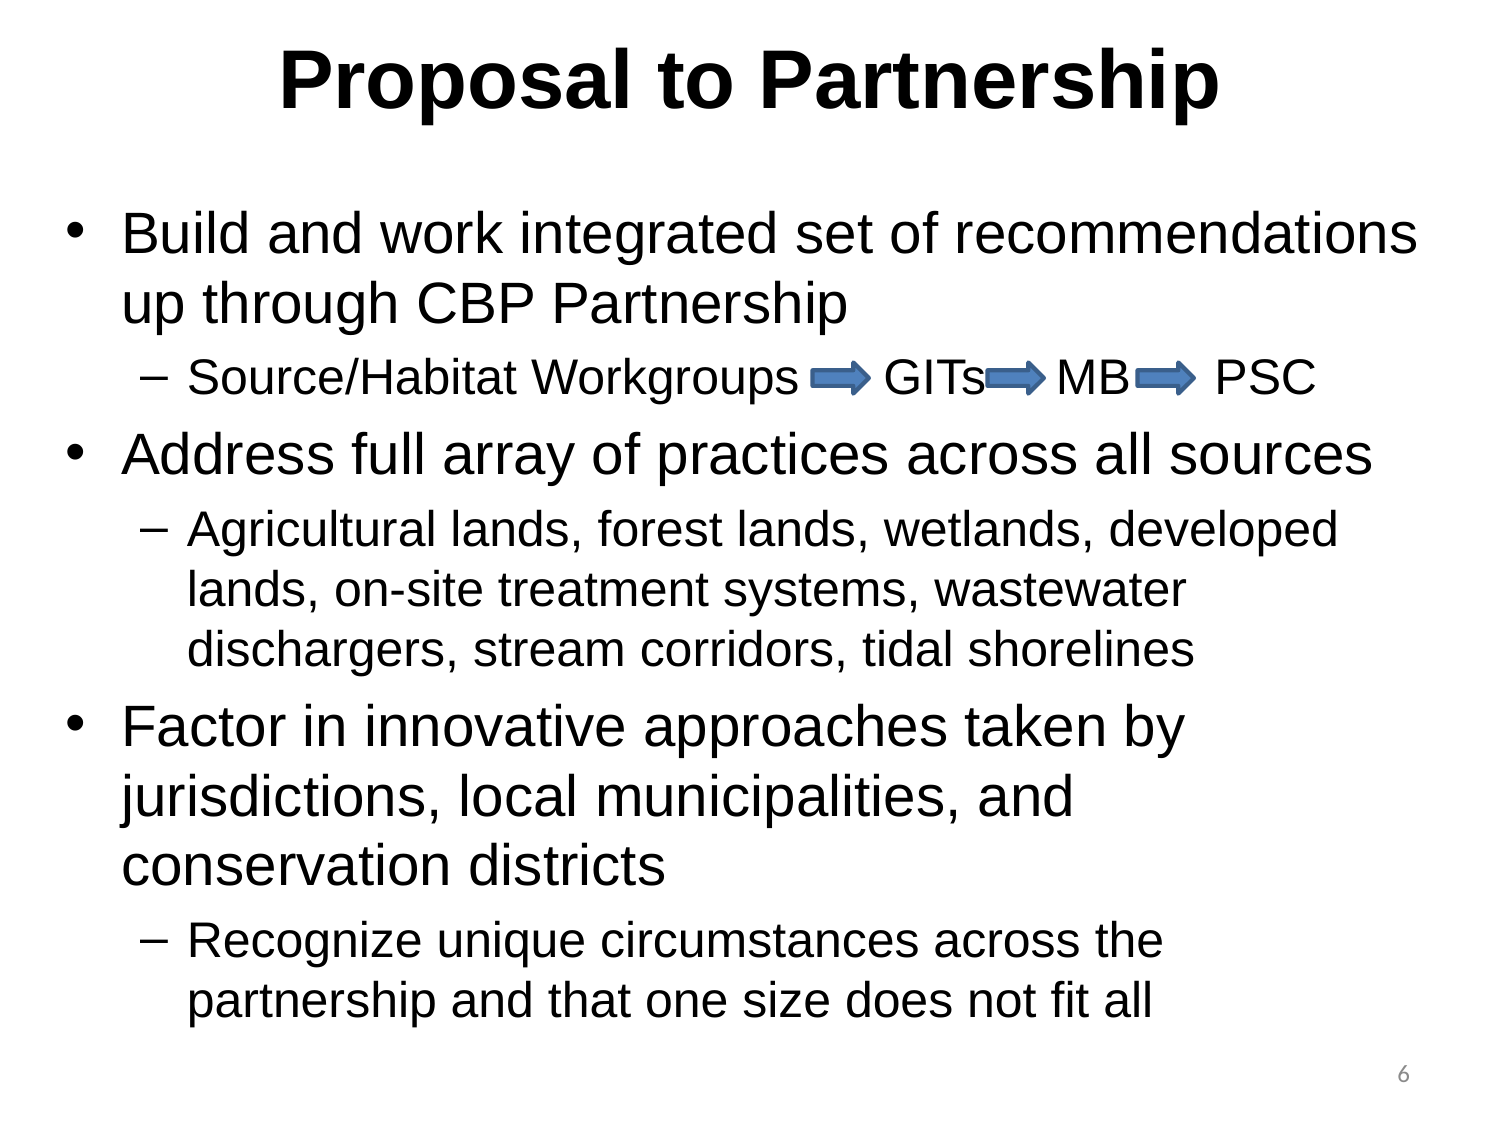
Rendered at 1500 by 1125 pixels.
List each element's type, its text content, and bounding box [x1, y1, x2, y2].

list Build and work integrated set of recommendations up through CBP Partnership Source/Habitat Workgroups GITs MB PSC Address full array of practices across all sources Agricultural lands, forest lands, wetlands, developed lands, on-site treatment systems, wastewater dischargers, stream corridors, tidal shorelines Factor in innovative approaches taken by jurisdictions, local municipalities, and conservation districts Recognize unique circumstances across the partnership and that one size does not fit all [50, 187, 1438, 1050]
title Proposal to Partnership [75, 0, 1425, 150]
text_box [810, 360, 871, 396]
text_box [1135, 360, 1197, 396]
slide_number 6 [1074, 1042, 1425, 1103]
text_box [985, 360, 1047, 396]
